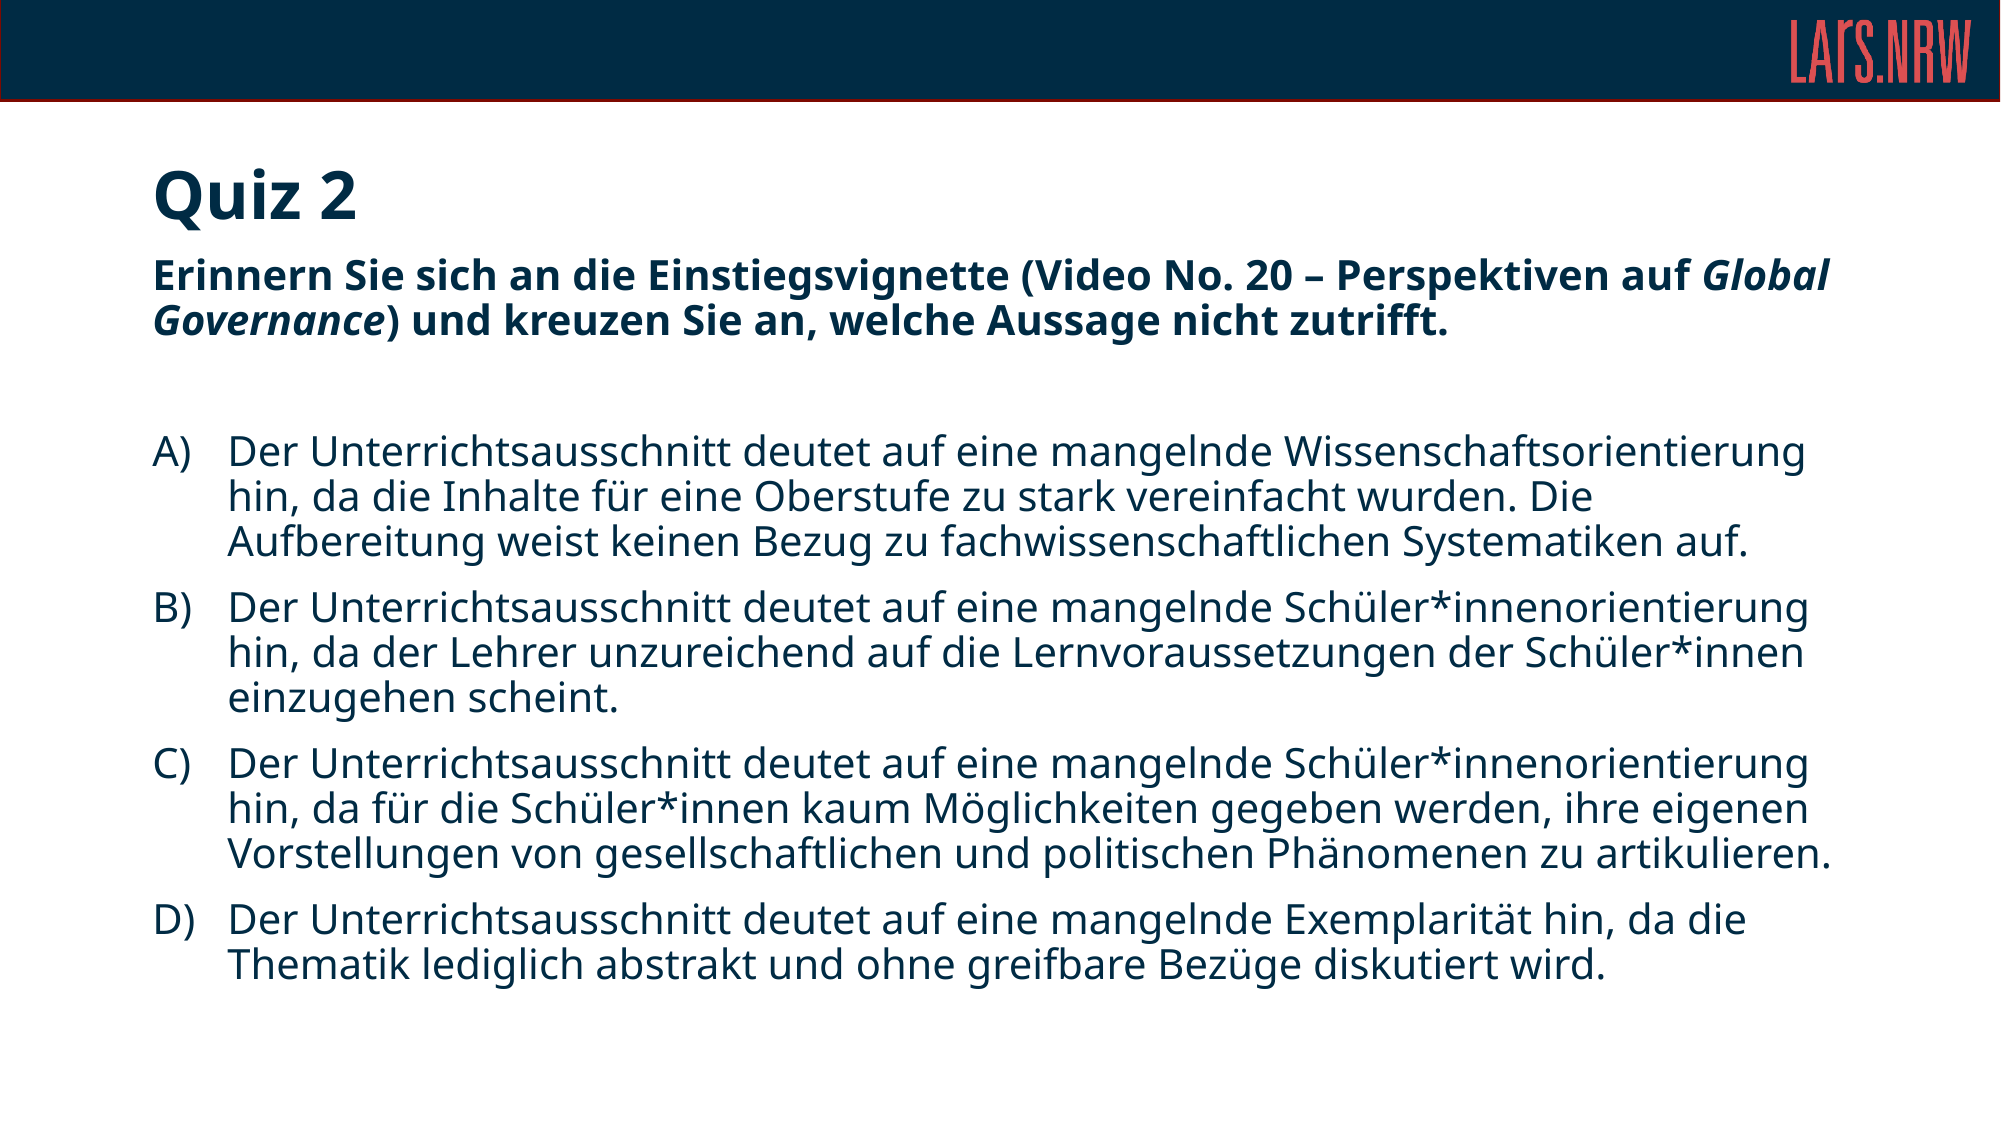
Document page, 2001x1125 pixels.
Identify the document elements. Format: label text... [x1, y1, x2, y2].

picture [1773, 6, 1977, 99]
list Quiz 2 Erinnern Sie sich an die Einstiegsvignette (Video No. 20 – Perspektiven auf Global Governance) und kreuzen Sie an, welche Aussage nicht zutrifft. Der Unterrichtsausschnitt deutet auf eine mangelnde Wissenschaftsorientierung hin, da die Inhalte für eine Oberstufe zu stark vereinfacht wurden. Die Aufbereitung weist keinen Bezug zu fachwissenschaftlichen Systematiken auf. Der Unterrichtsausschnitt deutet auf eine mangelnde Schüler*innenorientierung hin, da der Lehrer unzureichend auf die Lernvoraussetzungen der Schüler*innen einzugehen scheint. Der Unterrichtsausschnitt deutet auf eine mangelnde Schüler*innenorientierung hin, da für die Schüler*innen kaum Möglichkeiten gegeben werden, ihre eigenen Vorstellungen von gesellschaftlichen und politischen Phänomenen zu artikulieren. Der Unterrichtsausschnitt deutet auf eine mangelnde Exemplarität hin, da die Thematik lediglich abstrakt und ohne greifbare Bezüge diskutiert wird. [137, 145, 1863, 1079]
